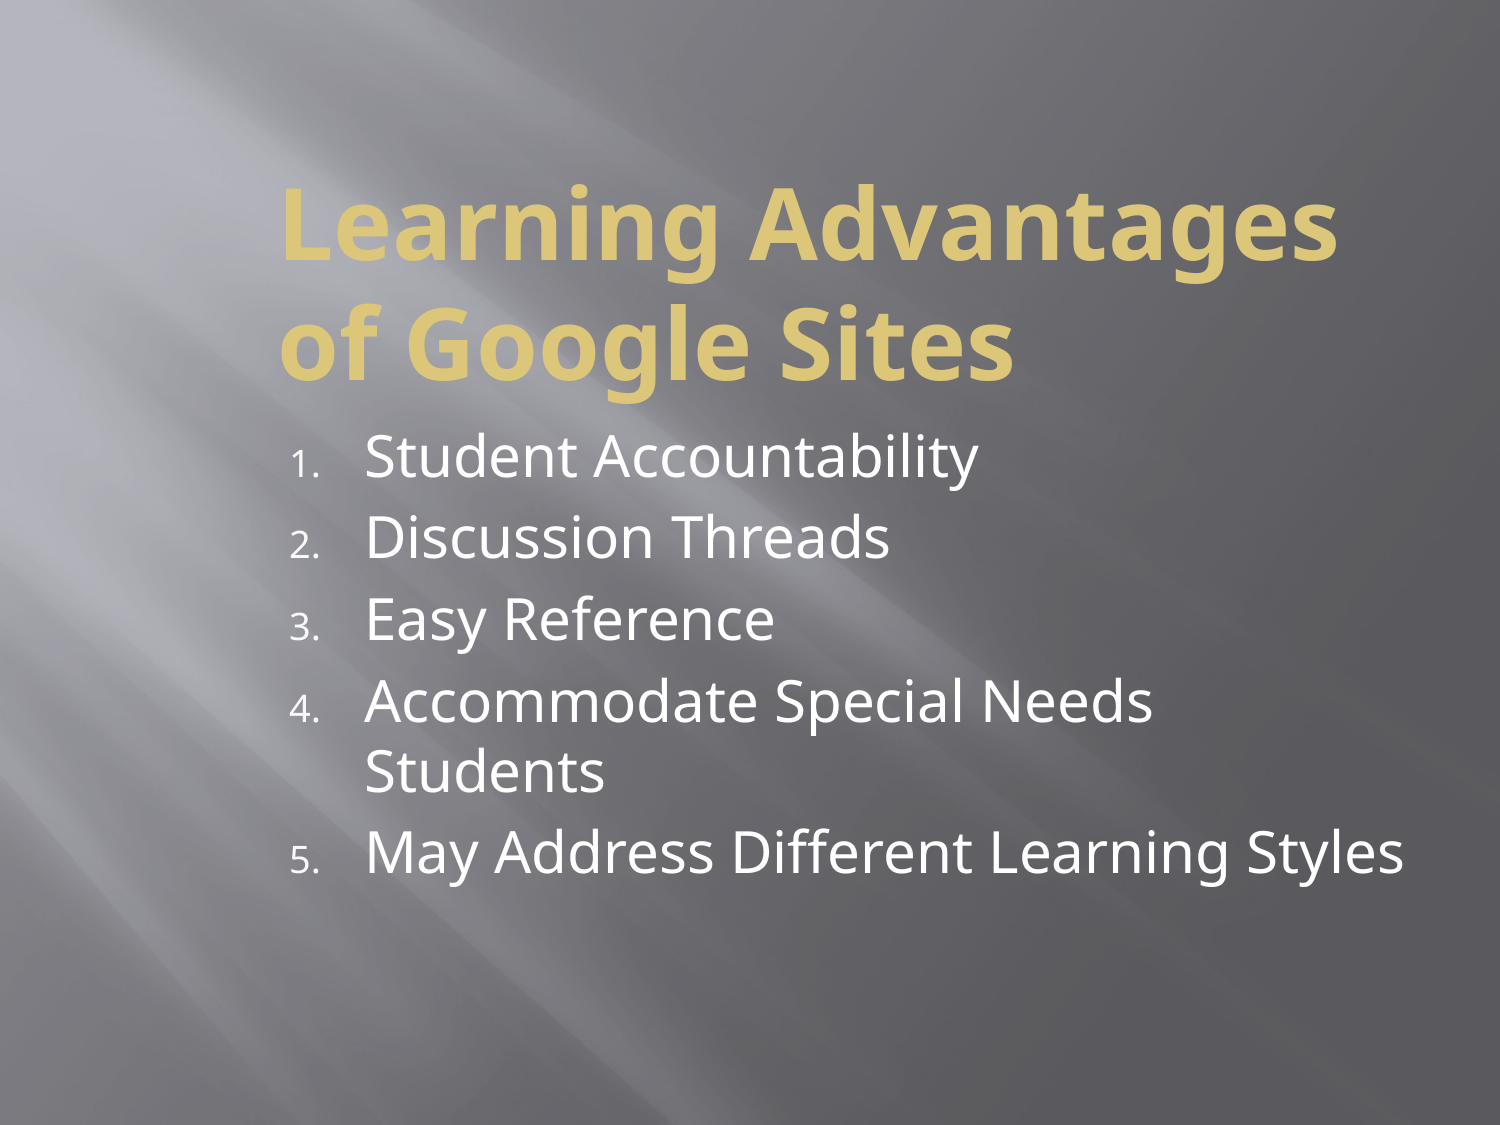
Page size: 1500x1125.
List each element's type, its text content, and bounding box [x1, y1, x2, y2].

title Learning Advantages of Google Sites [262, 99, 1425, 400]
list Student Accountability Discussion Threads Easy Reference Accommodate Special Needs Students May Address Different Learning Styles [262, 411, 1425, 938]
